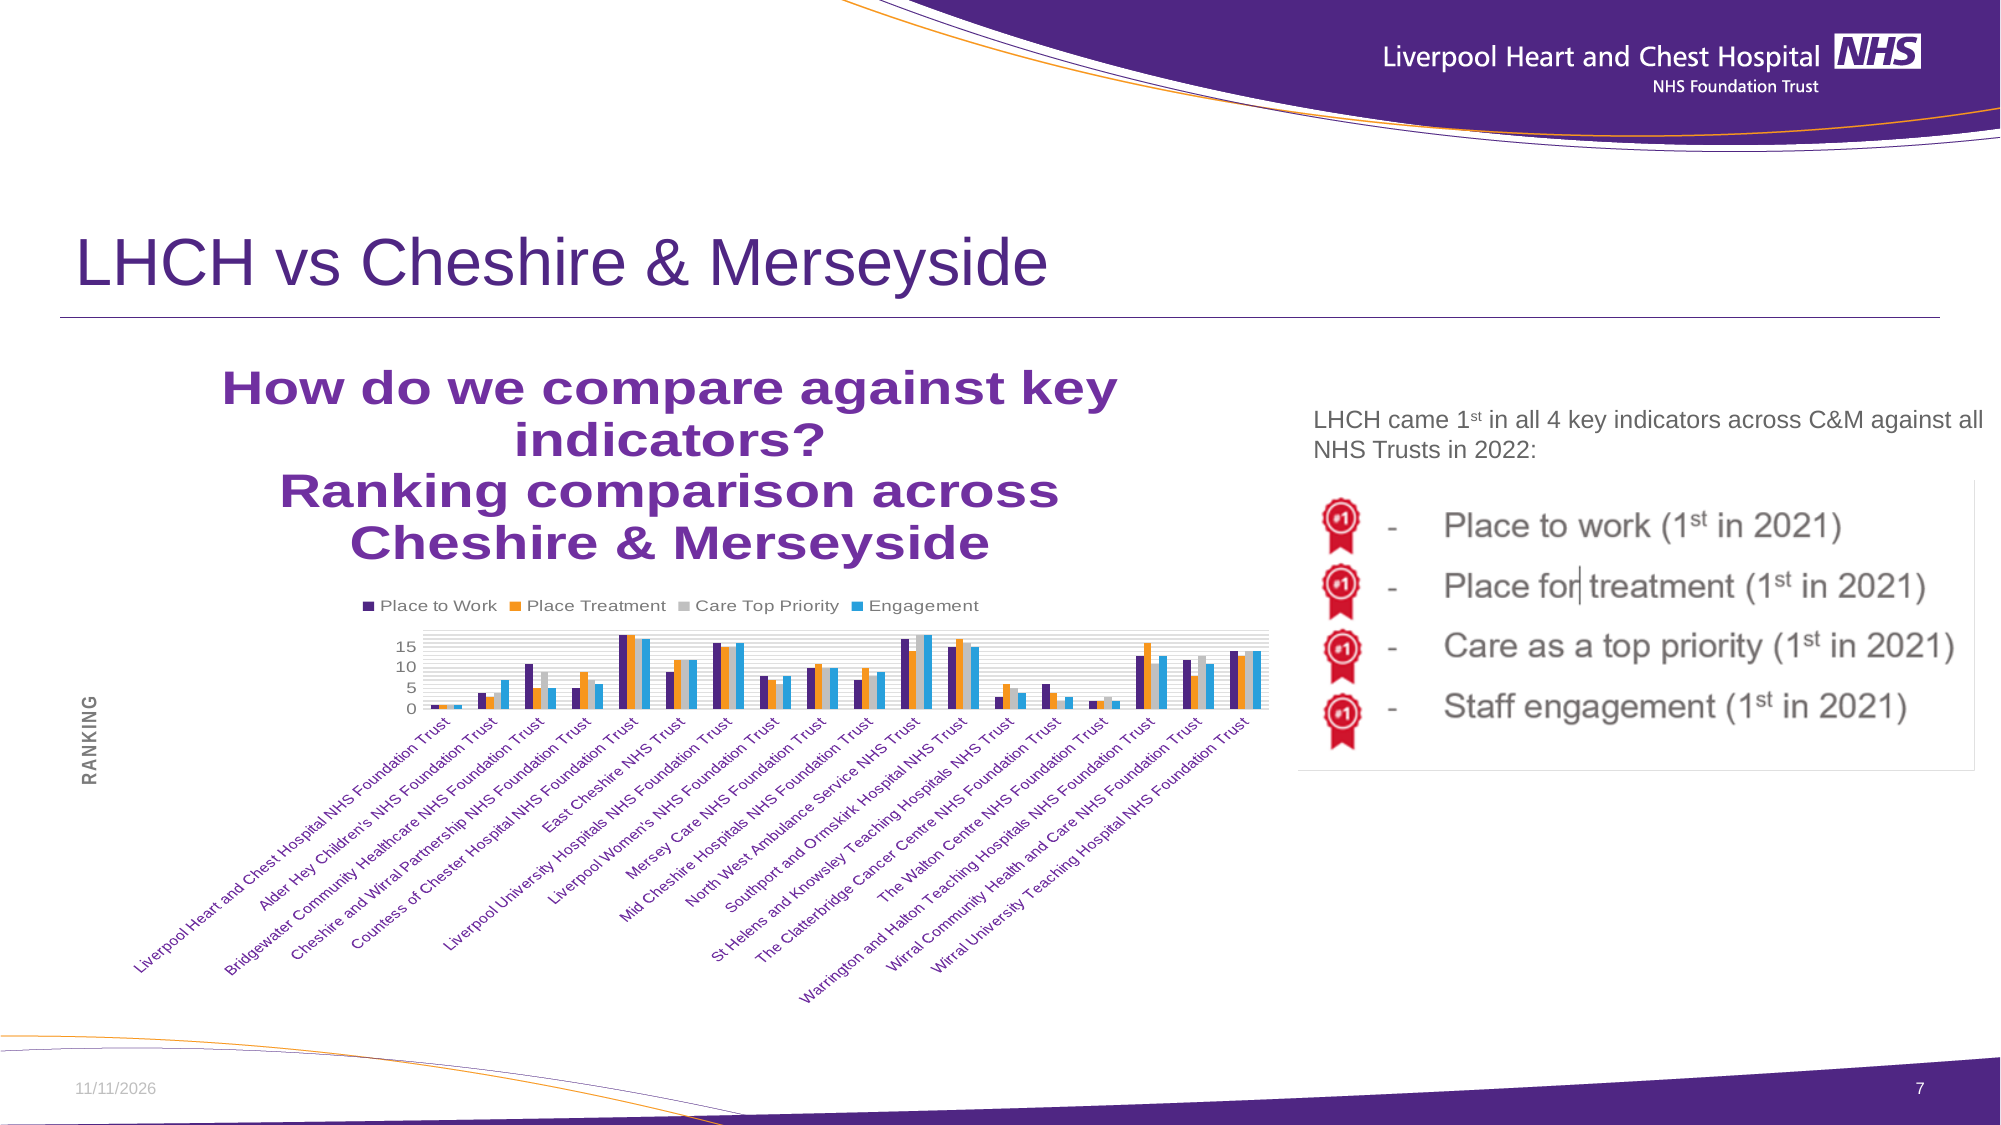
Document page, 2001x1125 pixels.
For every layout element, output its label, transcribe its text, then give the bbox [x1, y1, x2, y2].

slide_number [60, 1058, 511, 1118]
picture [0, 0, 2001, 1125]
slide_number 7 [1489, 1058, 1940, 1118]
chart [44, 331, 1297, 1007]
title LHCH vs Cheshire & Merseyside [60, 169, 1940, 308]
list LHCH came 1st in all 4 key indicators across C&M against all NHS Trusts in 2022: [1298, 396, 2000, 712]
